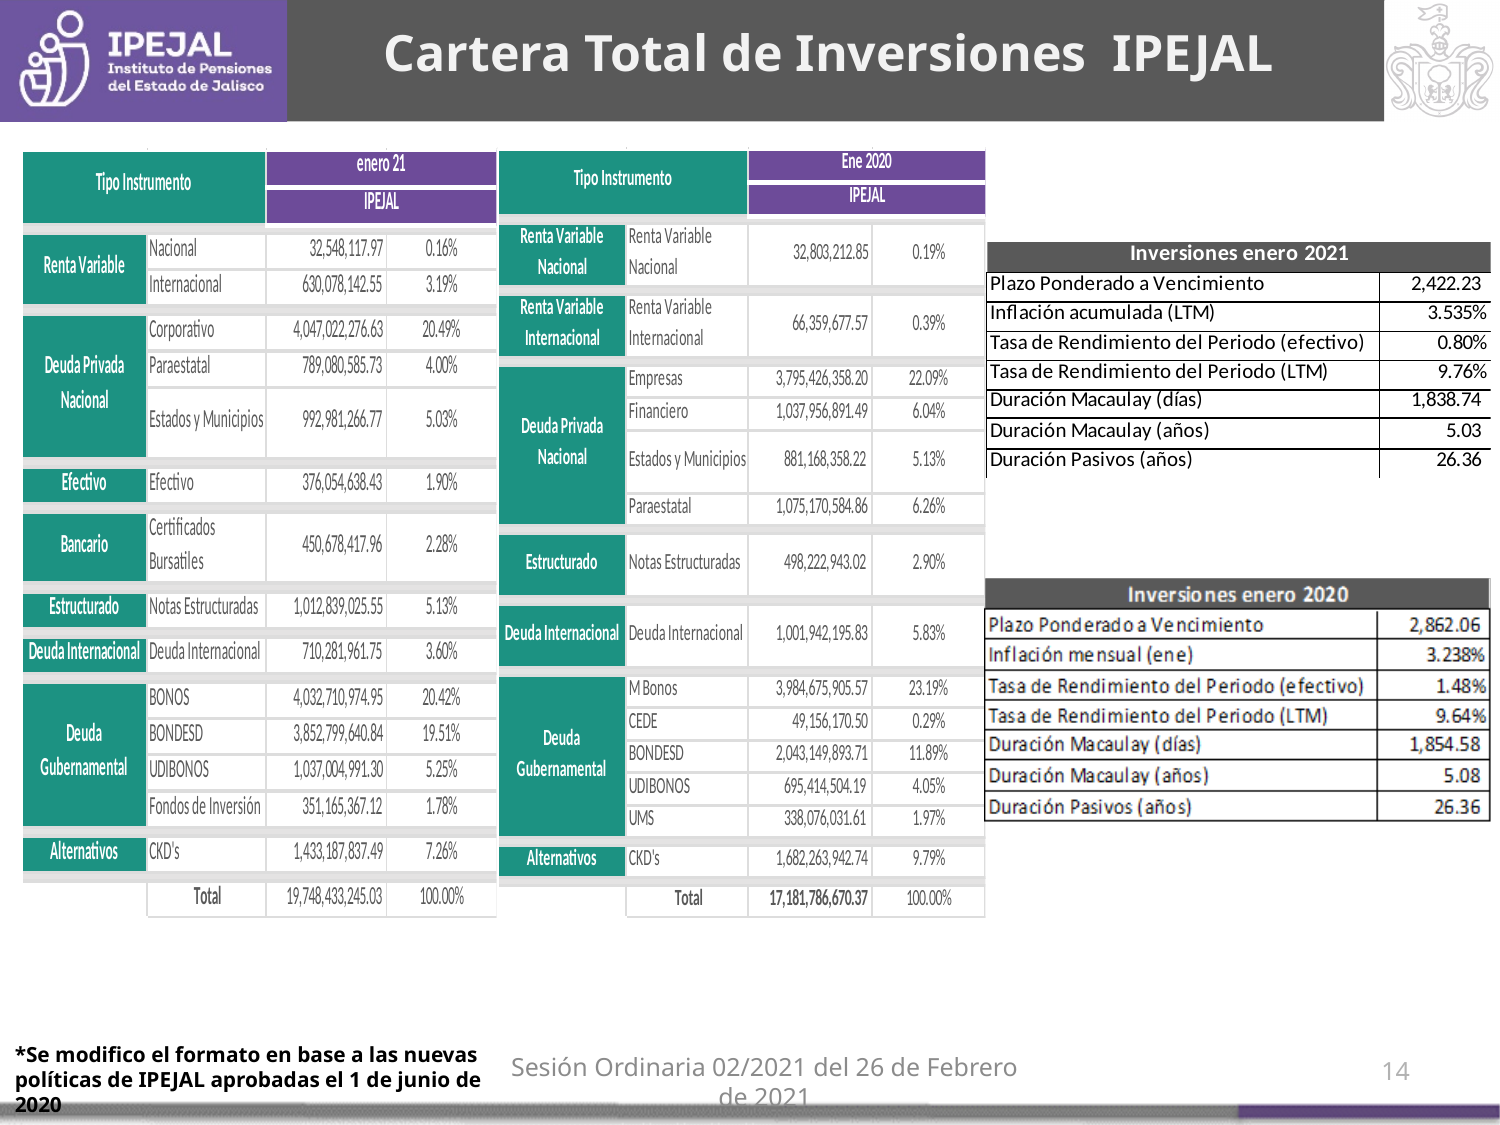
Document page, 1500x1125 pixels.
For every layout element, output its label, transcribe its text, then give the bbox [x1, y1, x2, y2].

slide_number 13 [1074, 1042, 1425, 1103]
text_box *Se modifico el formato en base a las nuevas políticas de IPEJAL aprobadas el 1 de junio de 2020 [0, 1034, 498, 1125]
picture [21, 147, 1494, 920]
picture [0, 0, 288, 122]
text_box Sesión Ordinaria 02/2021 del 26 de Febrero de 2021 [483, 1051, 1046, 1112]
text_box Cartera Total de Inversiones IPEJAL [276, 13, 1382, 89]
picture [498, 1096, 1500, 1125]
